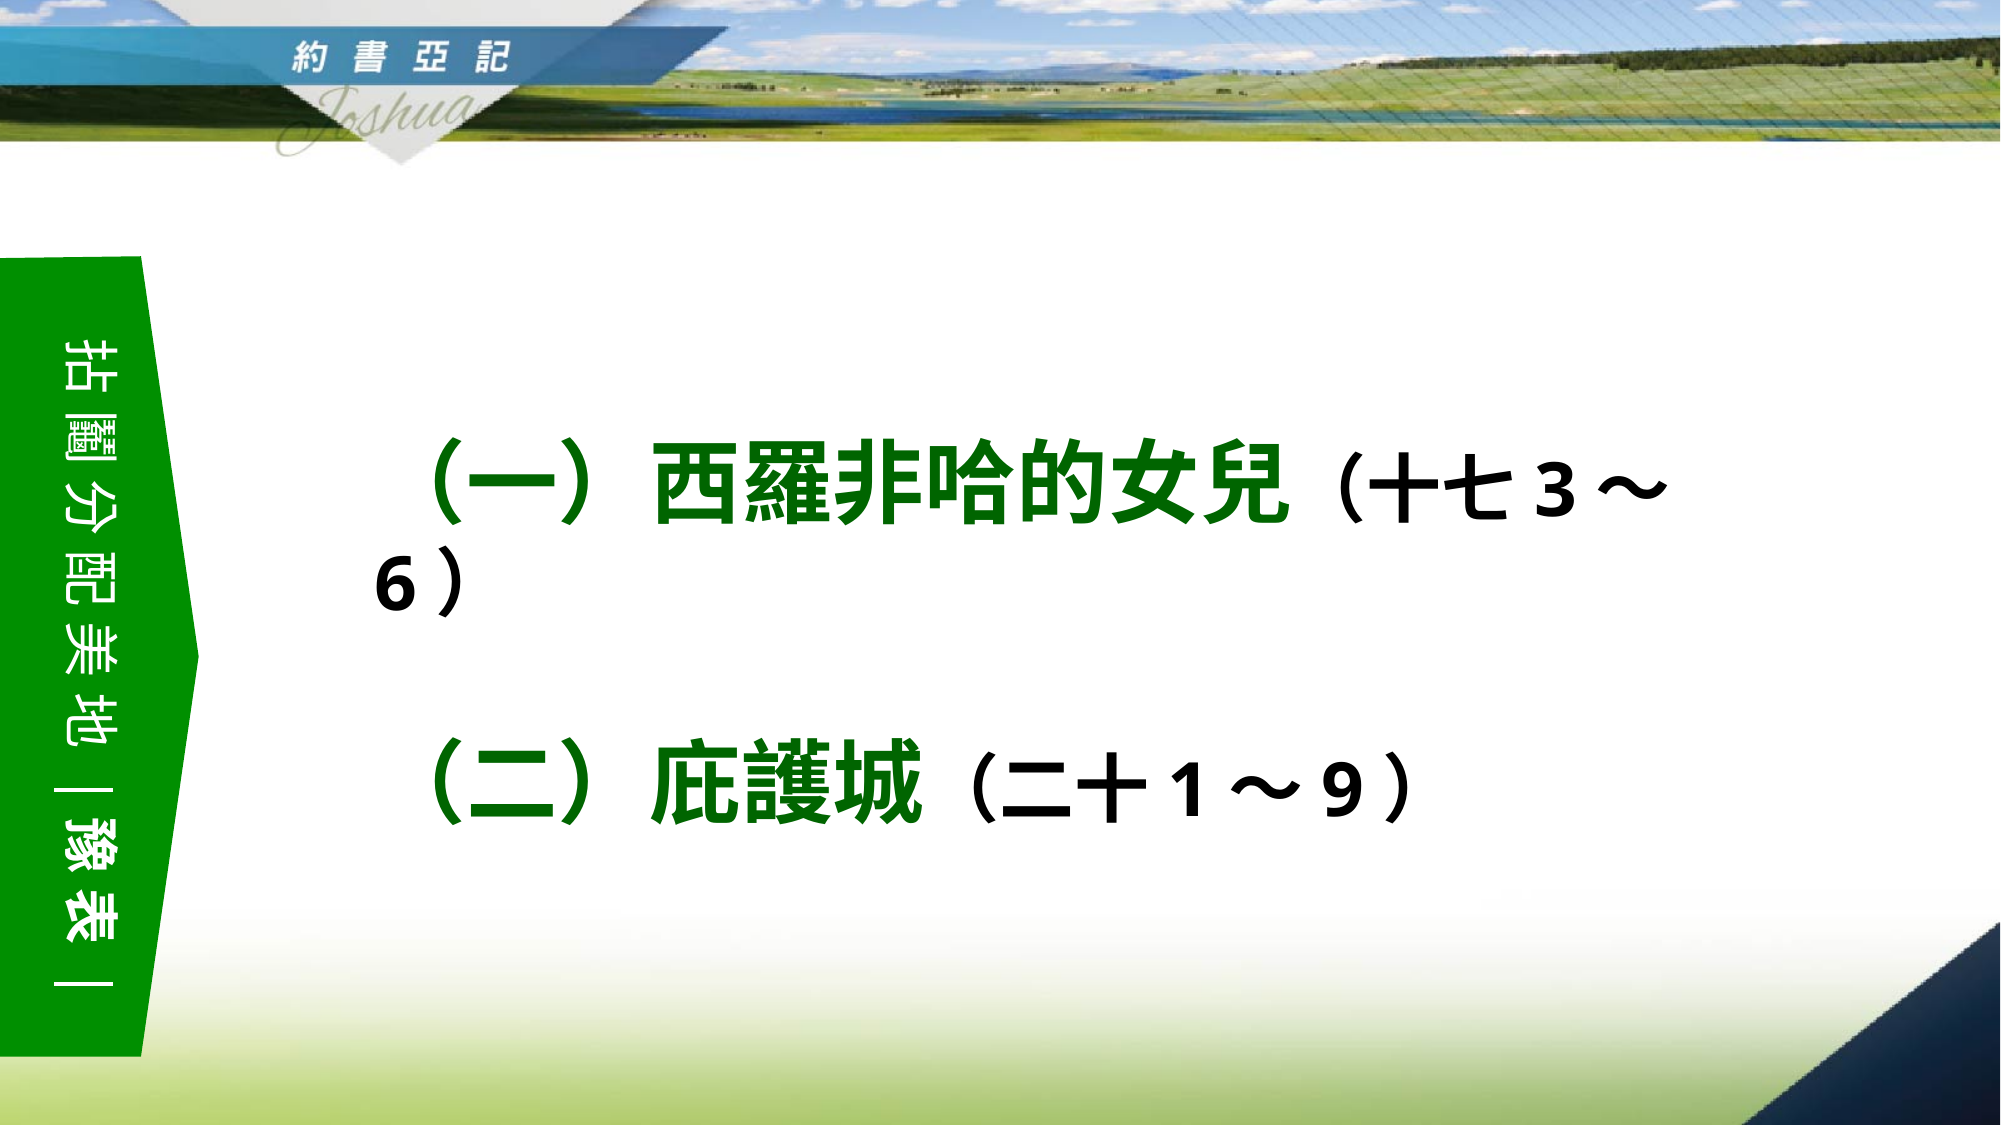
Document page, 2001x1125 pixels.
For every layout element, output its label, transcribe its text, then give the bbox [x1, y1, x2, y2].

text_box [54, 789, 113, 985]
picture [0, 0, 2001, 1125]
text_box （一）西羅非哈的女兒（十七3～6） （二）庇護城（二十1～9） [359, 417, 1774, 843]
text_box 拈鬮分配美地 豫表 [35, 323, 134, 983]
text_box [0, 255, 200, 1058]
